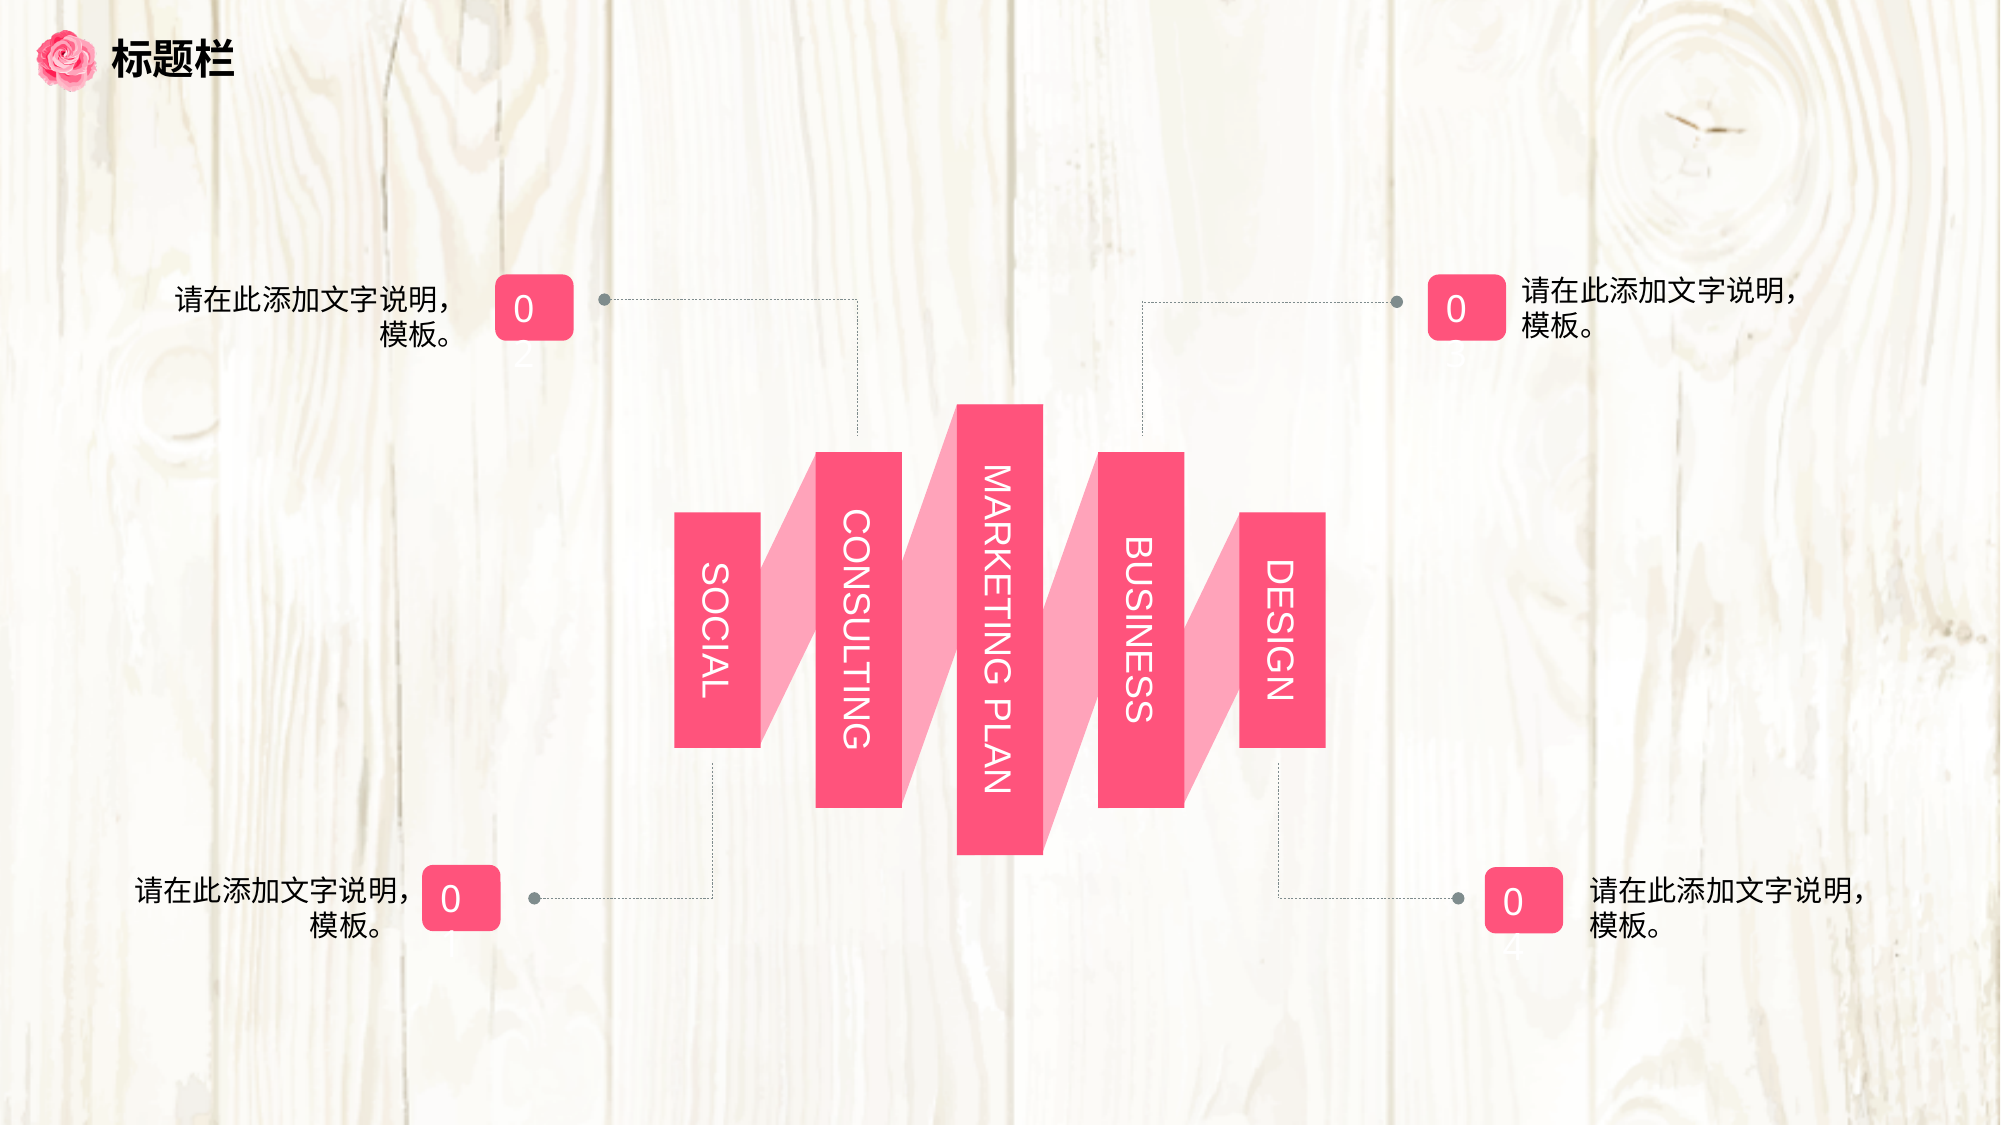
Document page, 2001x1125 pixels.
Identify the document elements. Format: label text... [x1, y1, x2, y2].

text_box BUSINESS [1097, 451, 1186, 809]
text_box DESIGN [1238, 511, 1327, 749]
text_box 标题栏 [96, 25, 384, 91]
text_box 02 [495, 274, 574, 341]
text_box [903, 403, 956, 805]
text_box 01 [422, 864, 501, 932]
picture [0, 0, 2001, 1125]
text_box [1044, 453, 1097, 852]
text_box 请在此添加文字说明，模板。 [157, 274, 482, 359]
text_box MARKETING PLAN [956, 403, 1044, 856]
text_box 请在此添加文字说明，模板。 [1574, 864, 1886, 950]
text_box 04 [1484, 867, 1564, 934]
text_box [1186, 514, 1238, 802]
text_box 03 [1427, 274, 1506, 341]
text_box SOCIAL [673, 511, 762, 749]
text_box 请在此添加文字说明，模板。 [96, 864, 413, 950]
text_box [762, 453, 815, 744]
text_box 请在此添加文字说明，模板。 [1506, 264, 1831, 350]
text_box CONSULTING [815, 451, 903, 809]
